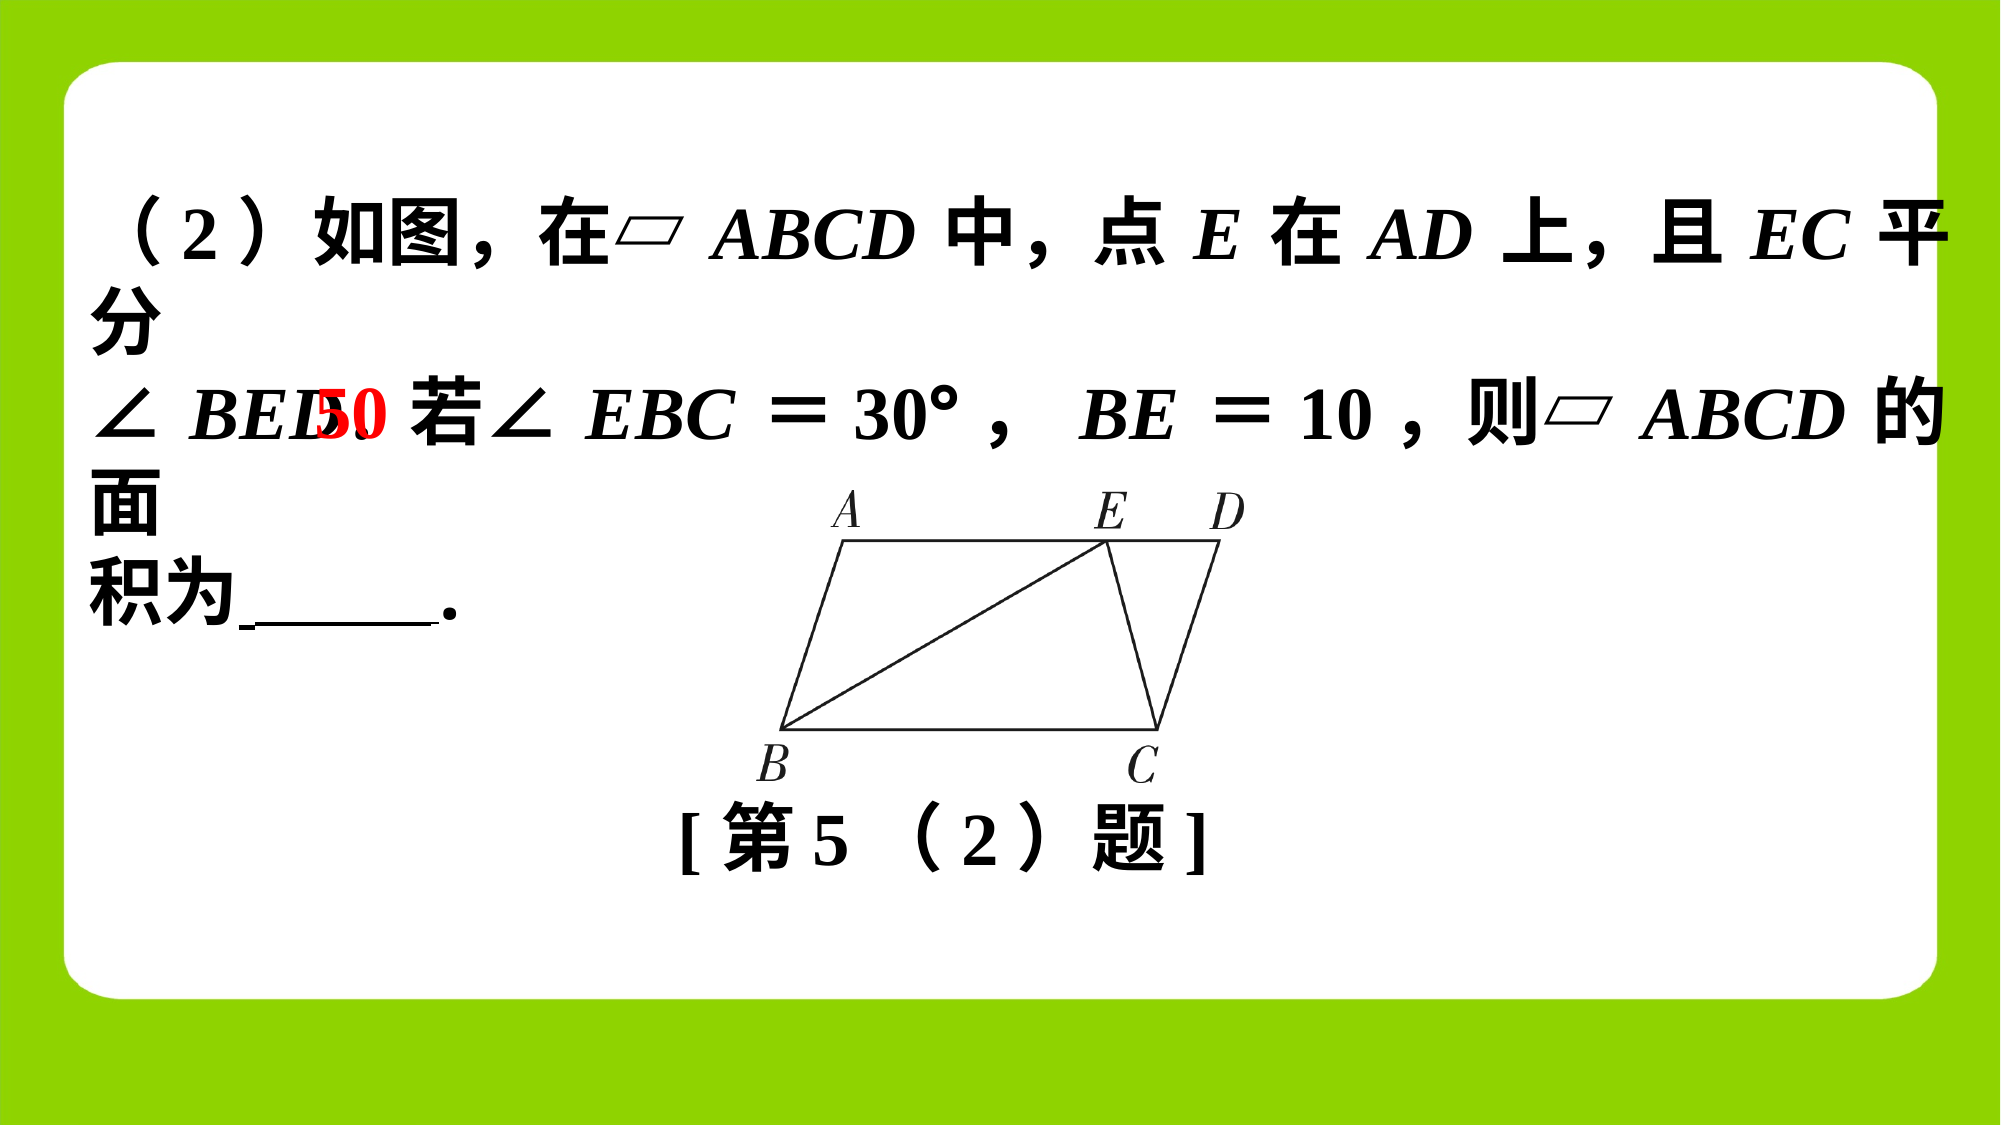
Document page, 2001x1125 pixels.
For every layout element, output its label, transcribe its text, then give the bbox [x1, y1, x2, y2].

picture [0, 0, 2001, 1125]
text_box （2）如图，在▱ABCD中，点E在AD上，且EC平分 ∠BED. 若∠EBC＝30°，BE＝10，则▱ABCD的面 积为 ⁠. [88, 184, 1974, 457]
text_box 50 [299, 356, 480, 462]
text_box [第5（2）题] [728, 790, 1159, 882]
